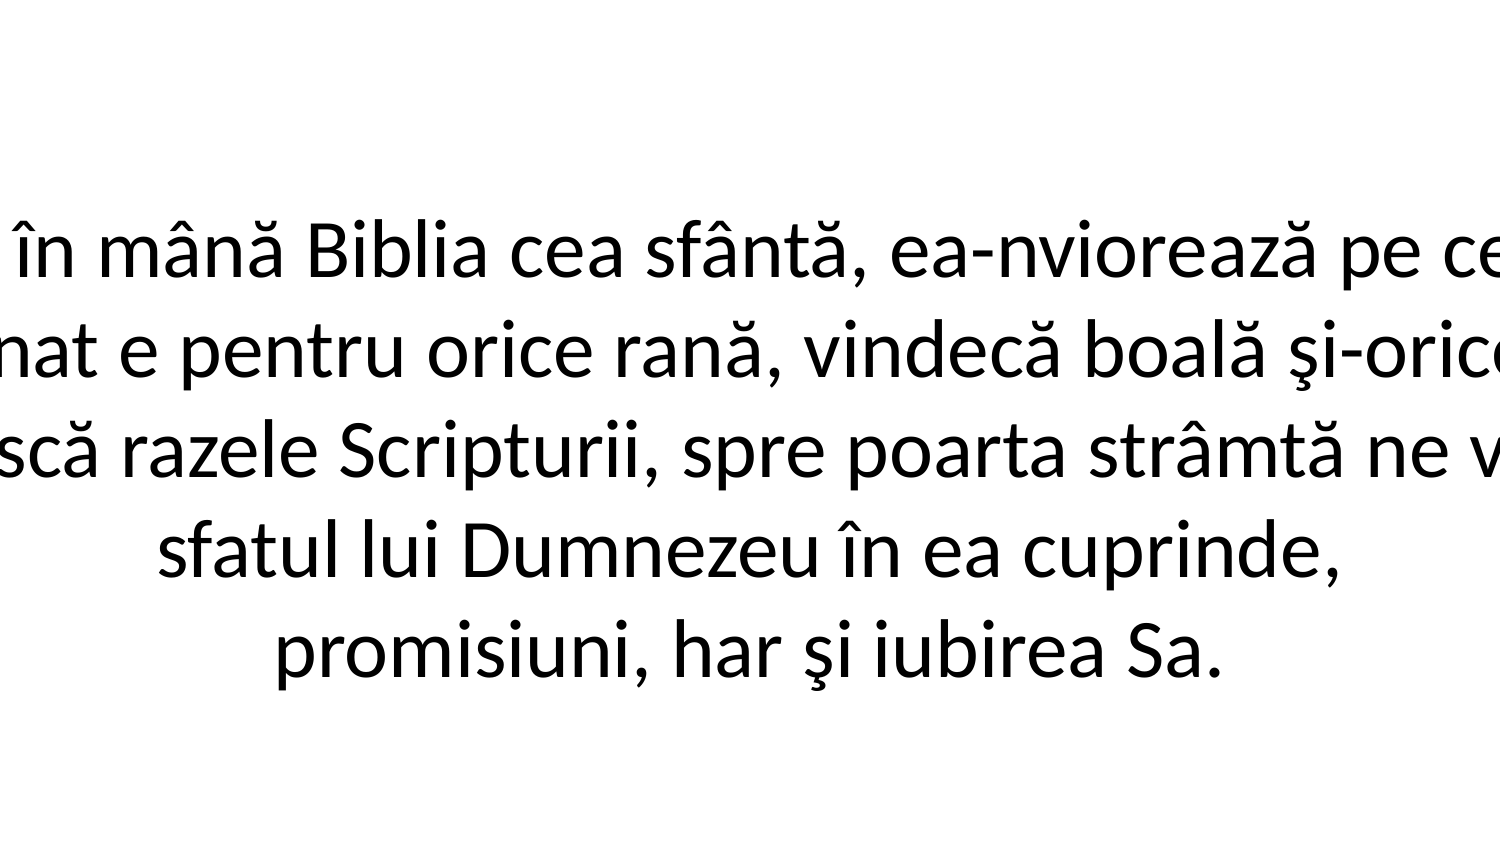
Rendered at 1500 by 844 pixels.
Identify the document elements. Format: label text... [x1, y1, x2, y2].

text_box 2. Daţi-mi în mână Biblia cea sfântă, ea-nviorează pe cei osteniţi. Leac minunat e pentru orice rană, vindecă boală şi-orice suferinţi. Să strălucească razele Scripturii, spre poarta strâmtă ne vor îndruma; sfatul lui Dumnezeu în ea cuprinde, promisiuni, har şi iubirea Sa. [0, 142, 1500, 702]
